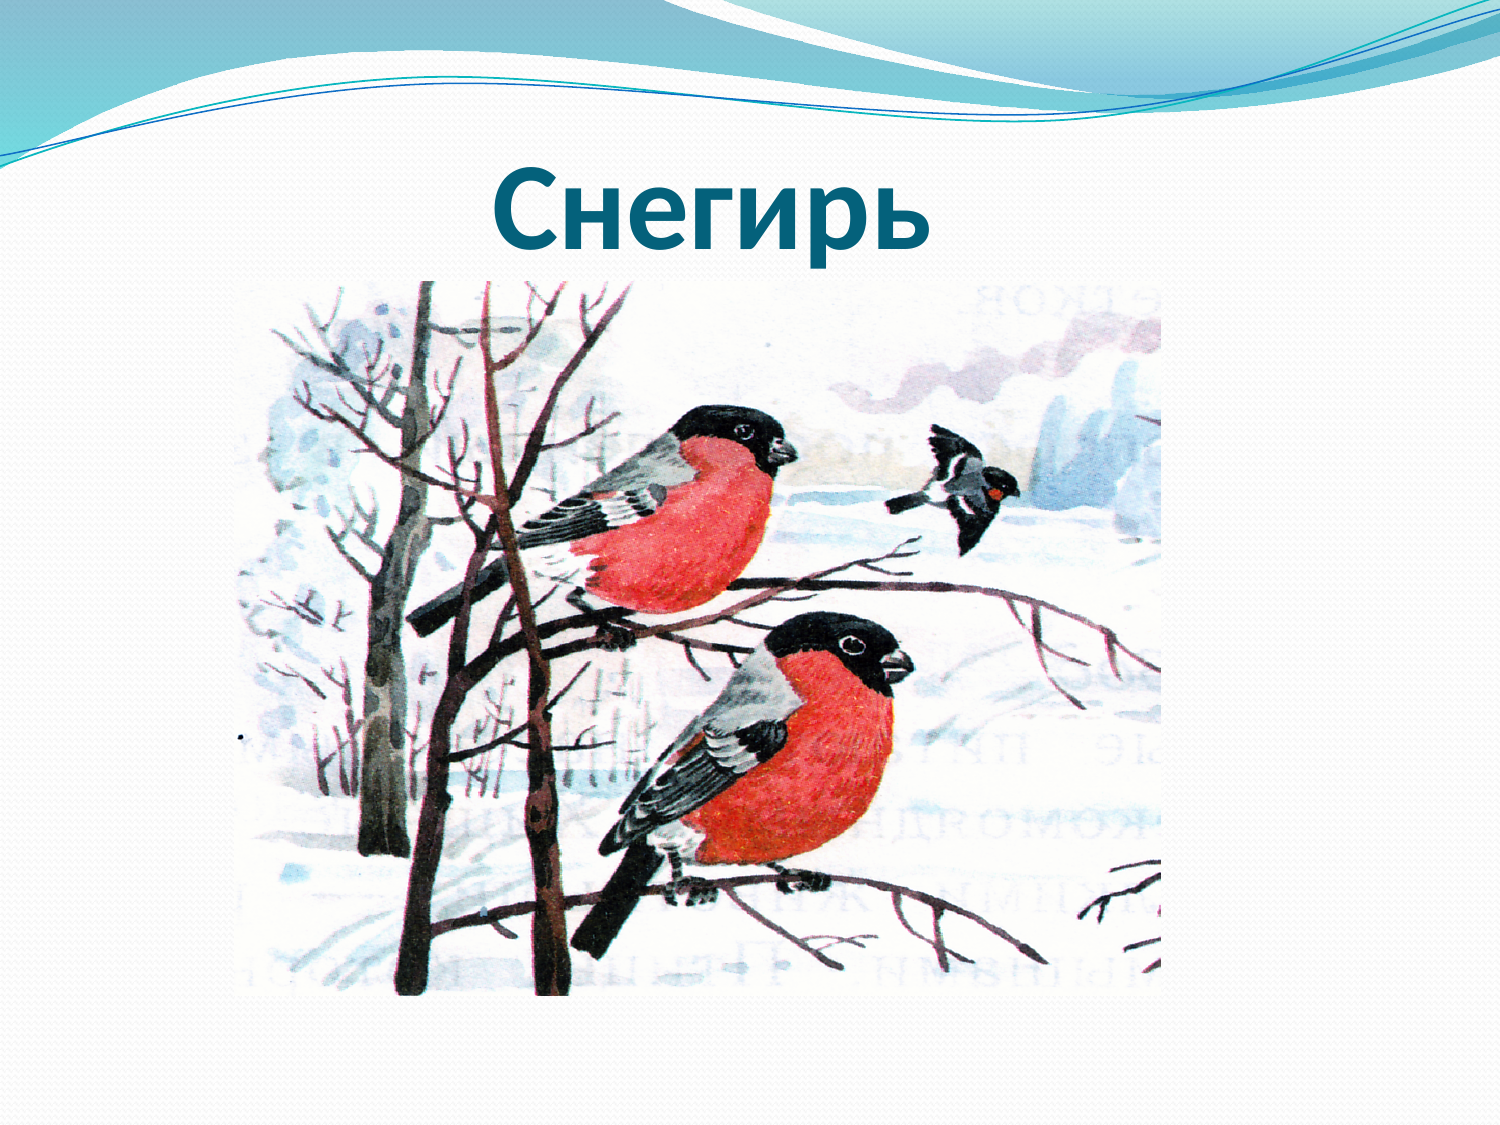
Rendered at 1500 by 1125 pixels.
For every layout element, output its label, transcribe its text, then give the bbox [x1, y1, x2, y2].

title Снегирь [339, 84, 1114, 275]
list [234, 280, 1161, 997]
